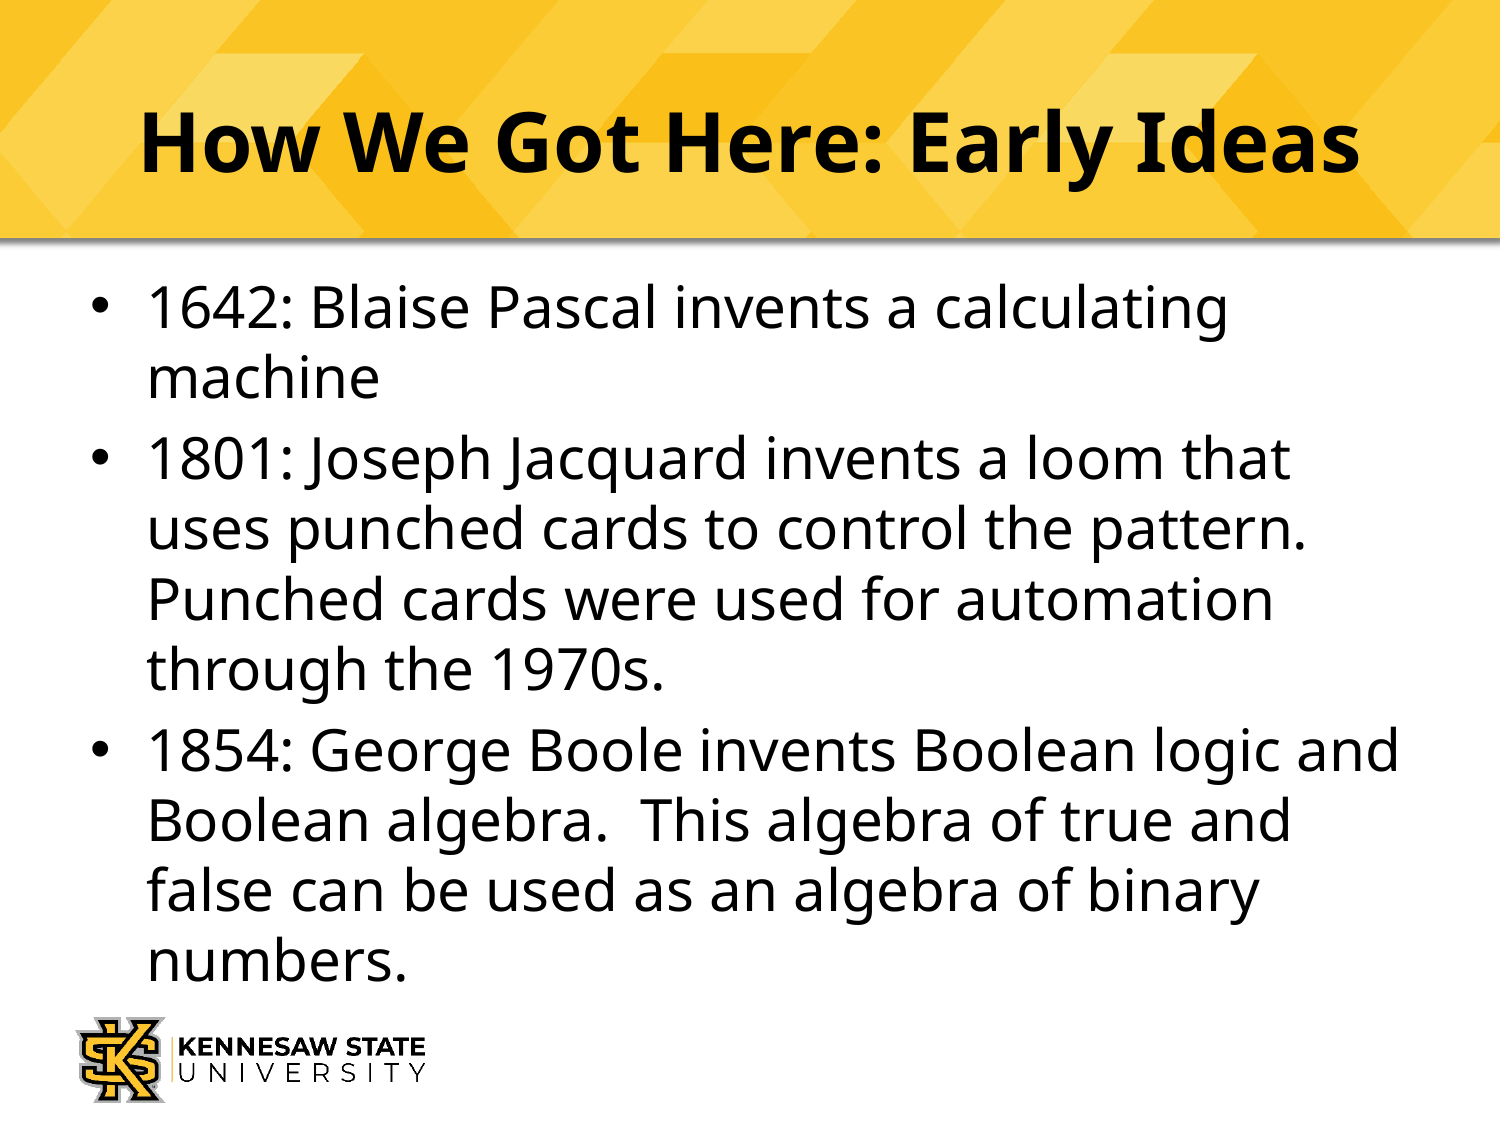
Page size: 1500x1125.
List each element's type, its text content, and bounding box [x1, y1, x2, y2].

picture [75, 1017, 425, 1103]
picture [0, 0, 1500, 251]
list 1642: Blaise Pascal invents a calculating machine 1801: Joseph Jacquard invents a loom that uses punched cards to control the pattern. Punched cards were used for automation through the 1970s. 1854: George Boole invents Boolean logic and Boolean algebra. This algebra of true and false can be used as an algebra of binary numbers. [75, 262, 1425, 1005]
title How We Got Here: Early Ideas [75, 45, 1425, 233]
